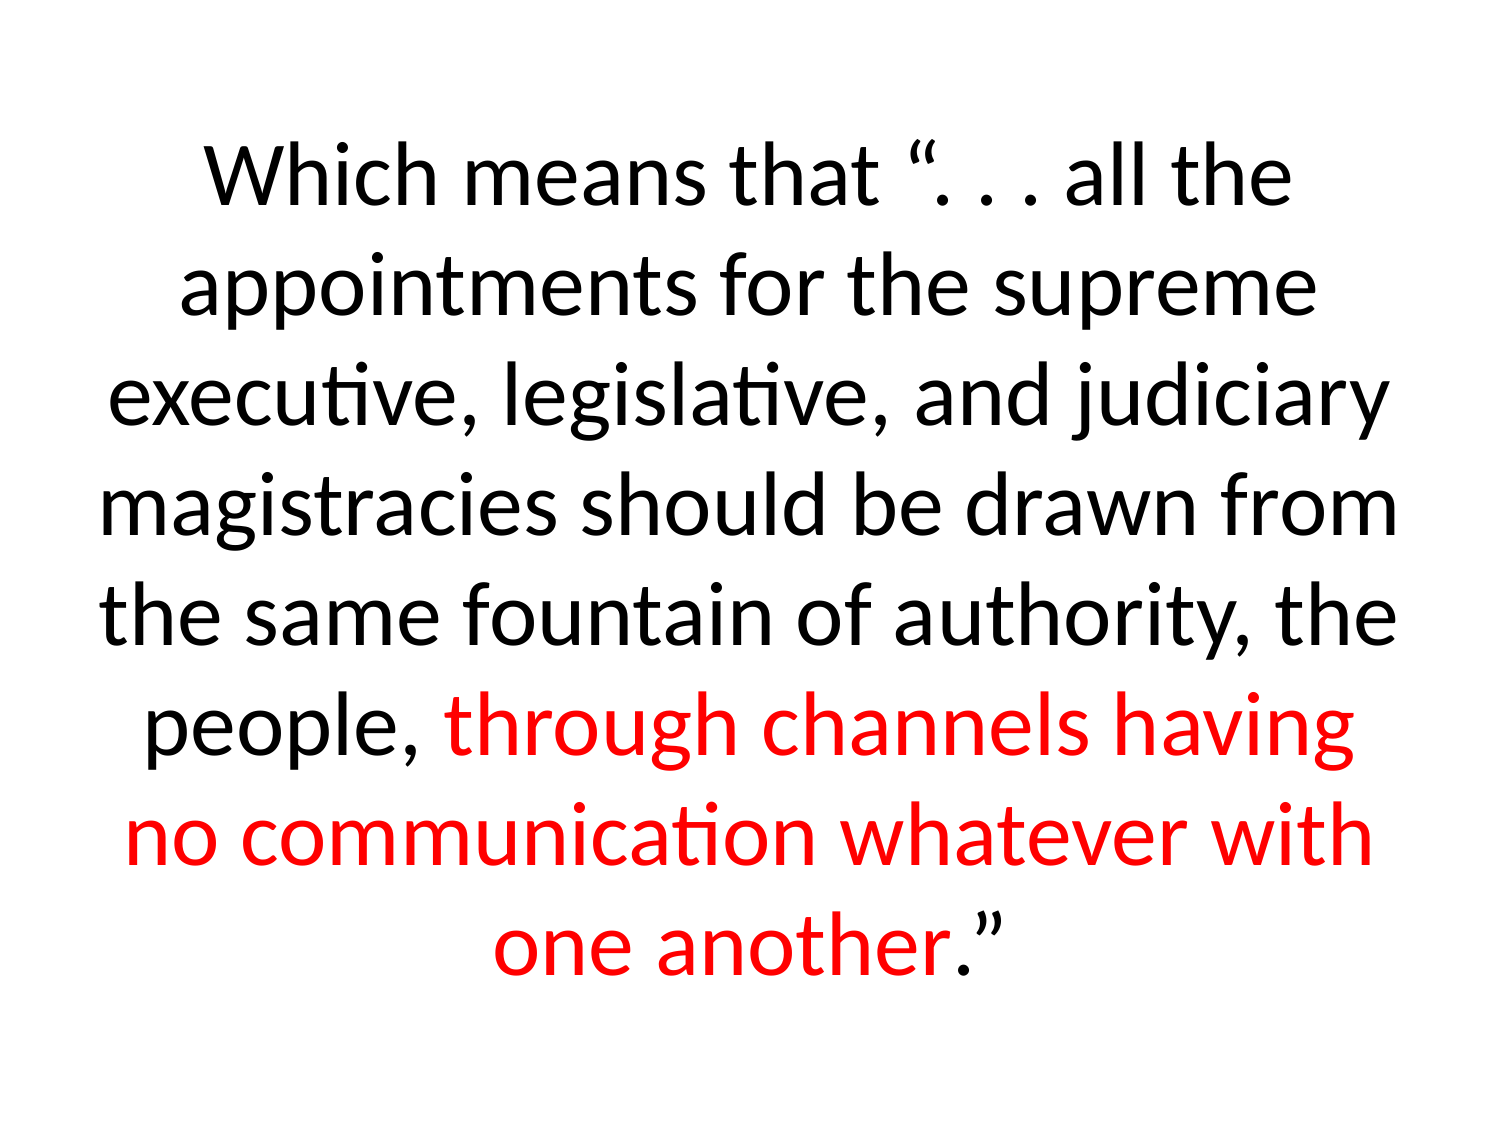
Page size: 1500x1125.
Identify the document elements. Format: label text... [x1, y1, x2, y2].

title Which means that “. . . all the appointments for the supreme executive, legislative, and judiciary magistracies should be drawn from the same fountain of authority, the people, through channels having no communication whatever with one another.” [74, 44, 1426, 1063]
